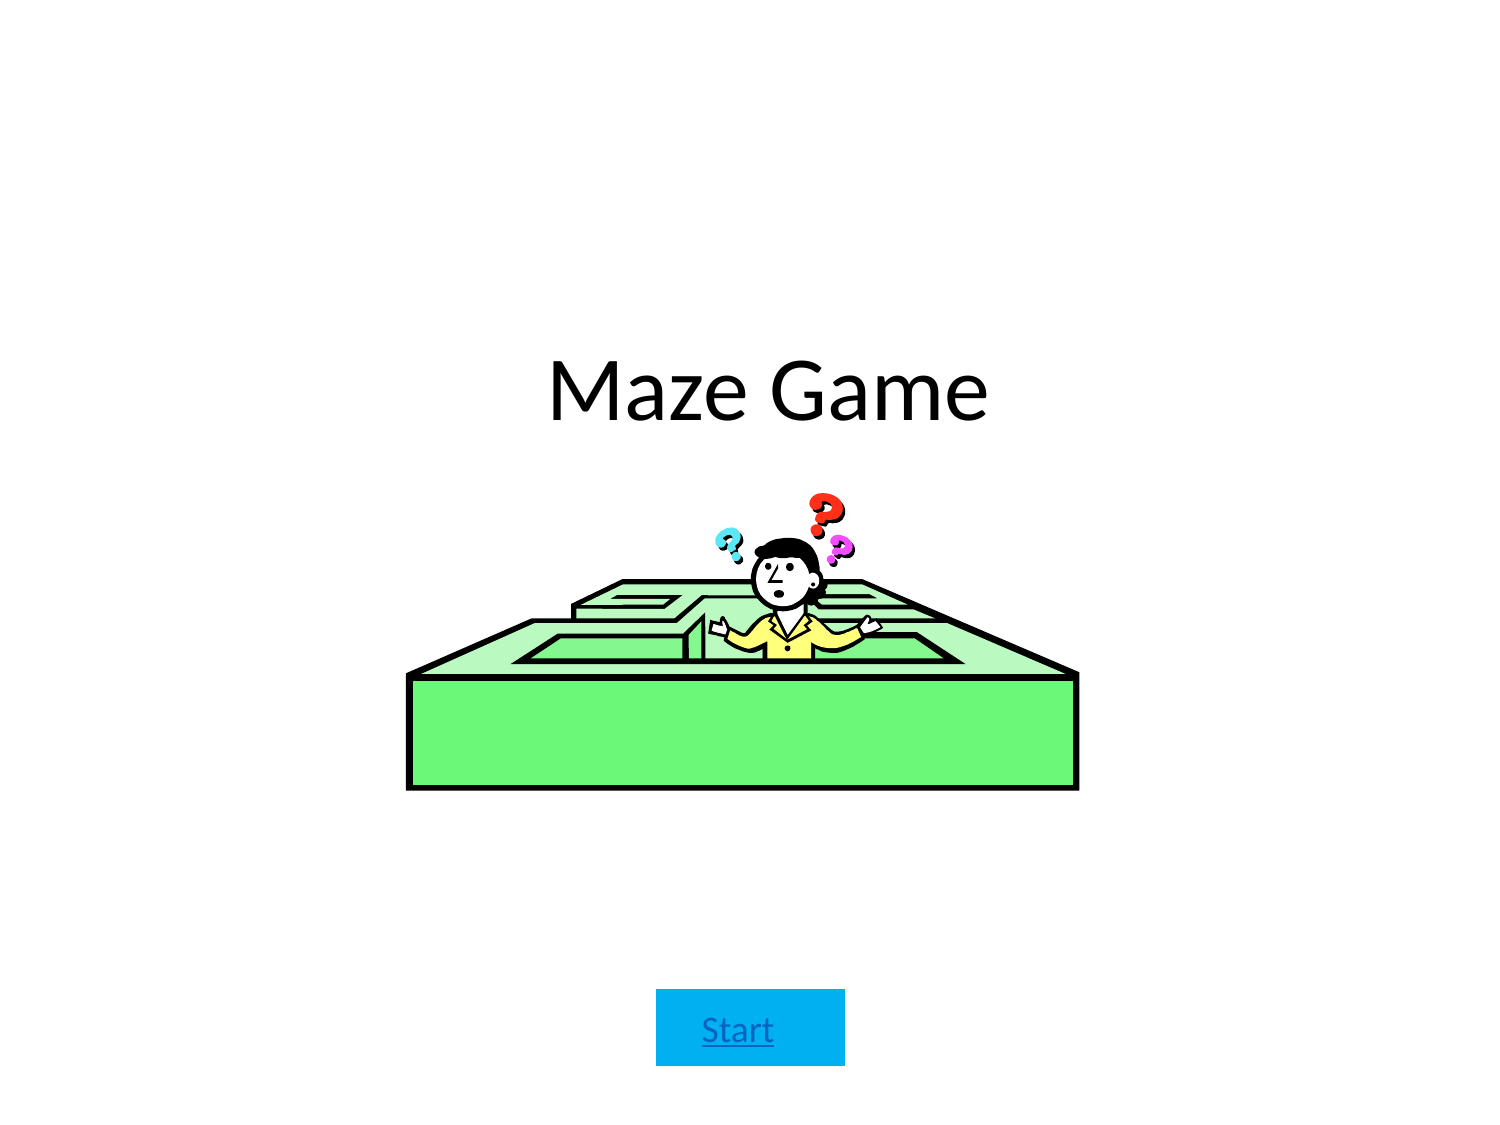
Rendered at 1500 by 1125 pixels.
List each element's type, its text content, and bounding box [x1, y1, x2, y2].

picture [405, 492, 1080, 791]
text_box [656, 989, 845, 1066]
text_box [701, 997, 865, 1058]
text_box Start [686, 997, 815, 1057]
text_box Maze Game [431, 320, 1106, 446]
